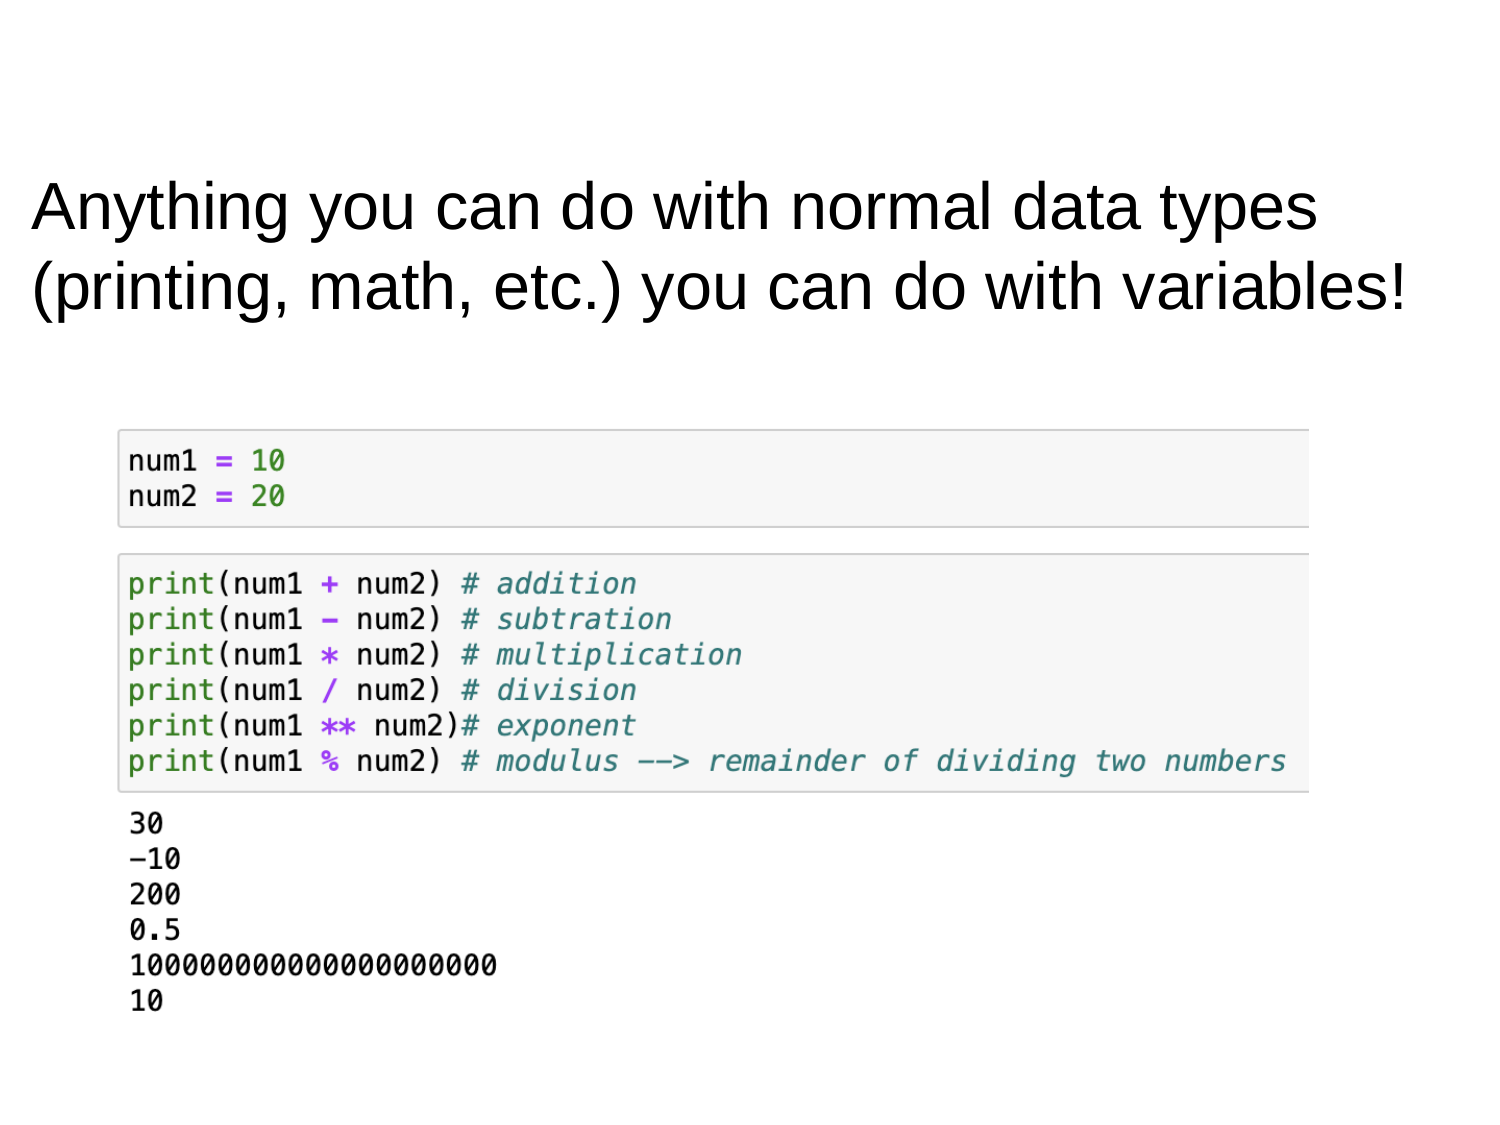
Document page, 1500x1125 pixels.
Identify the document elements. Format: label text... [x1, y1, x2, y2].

picture [106, 406, 1309, 1040]
text_box Anything you can do with normal data types (printing, math, etc.) you can do with variables! [17, 155, 1483, 331]
